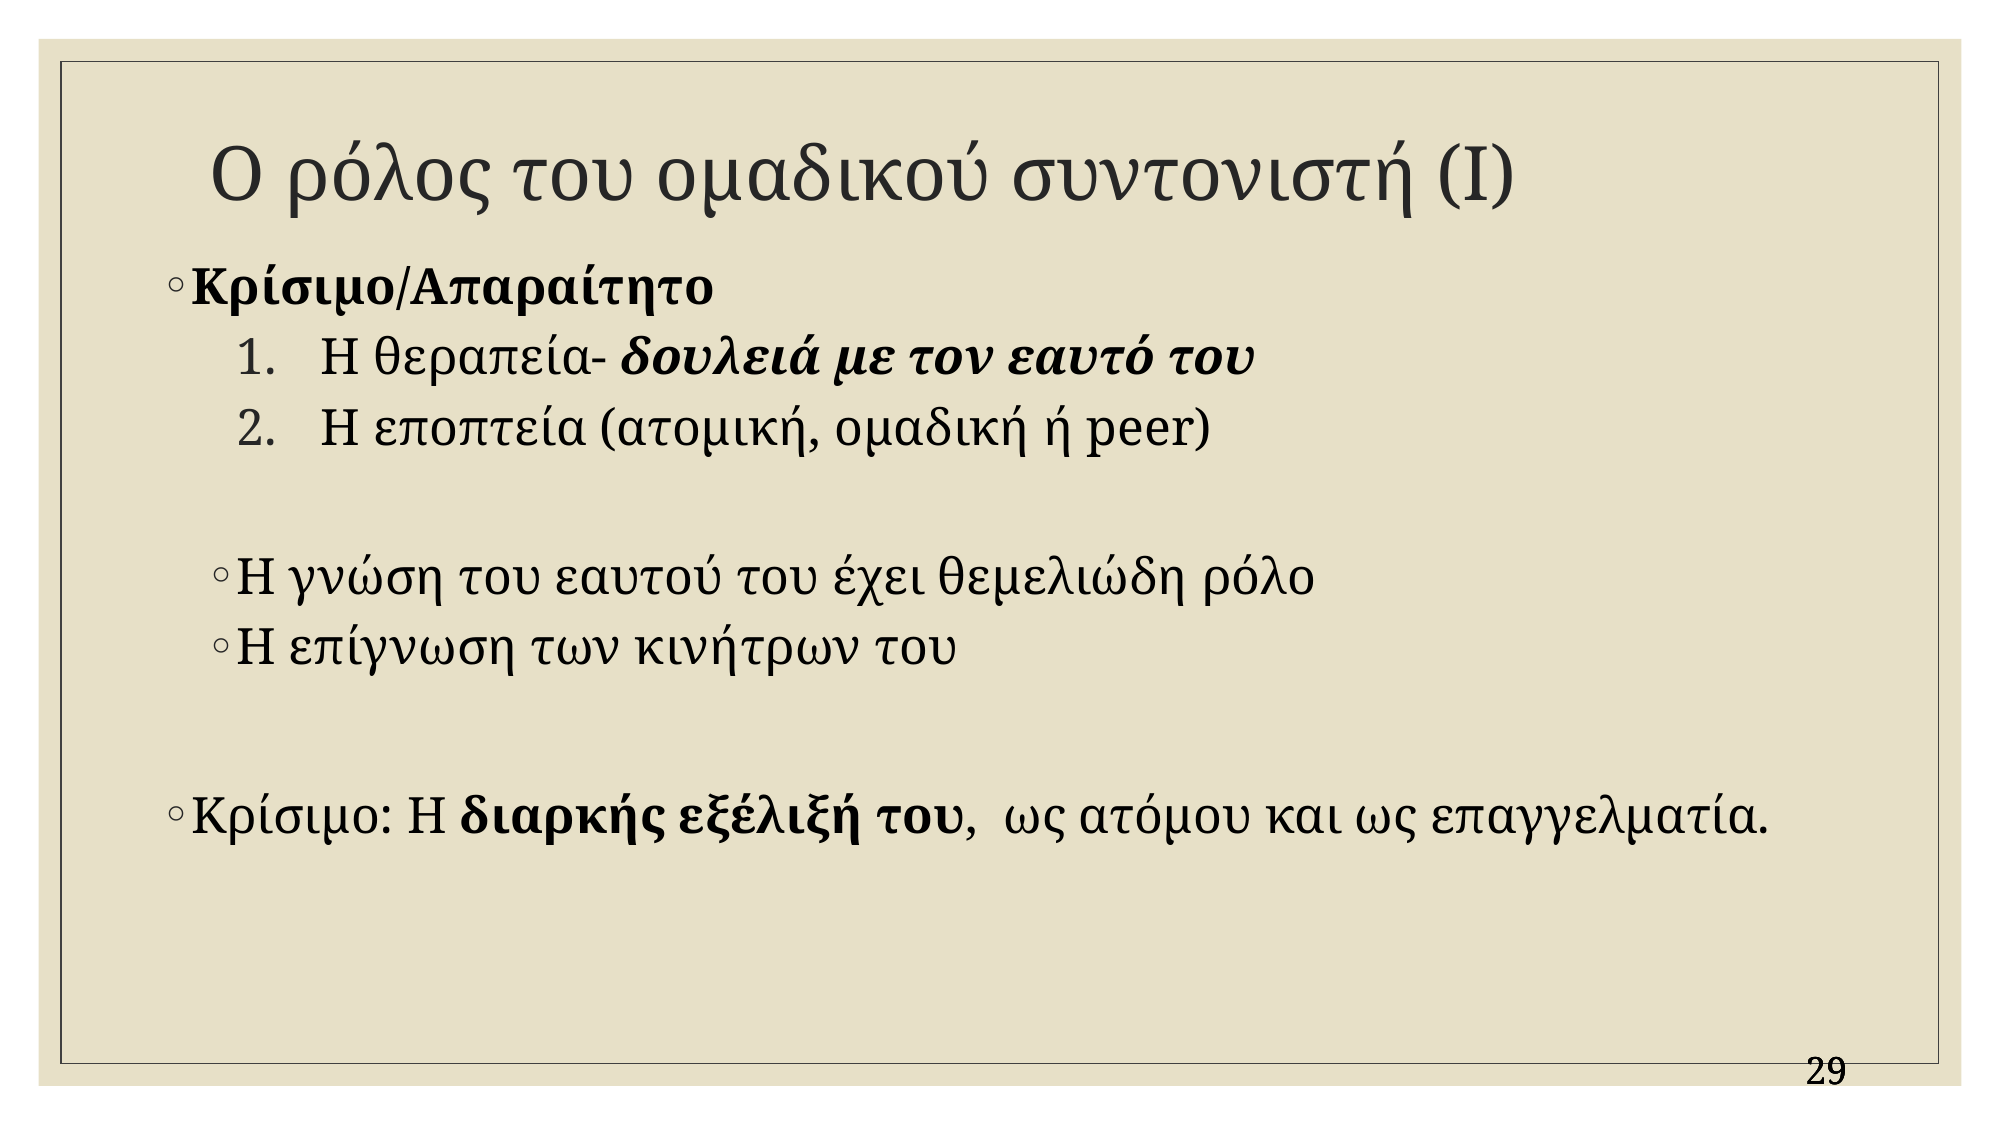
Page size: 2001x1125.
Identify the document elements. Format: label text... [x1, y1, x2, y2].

text_box 29 [1412, 1042, 1863, 1103]
list Κρίσιμο/Απαραίτητο Η θεραπεία- δουλειά με τον εαυτό του Η εποπτεία (ατομική, ομαδική ή peer) Η γνώση του εαυτού του έχει θεμελιώδη ρόλο Η επίγνωση των κινήτρων του Κρίσιμο: Η διαρκής εξέλιξή του, ως ατόμου και ως επαγγελματία. [146, 246, 1975, 961]
title Ο ρόλος του ομαδικού συντονιστή (Ι) [174, 105, 1825, 246]
